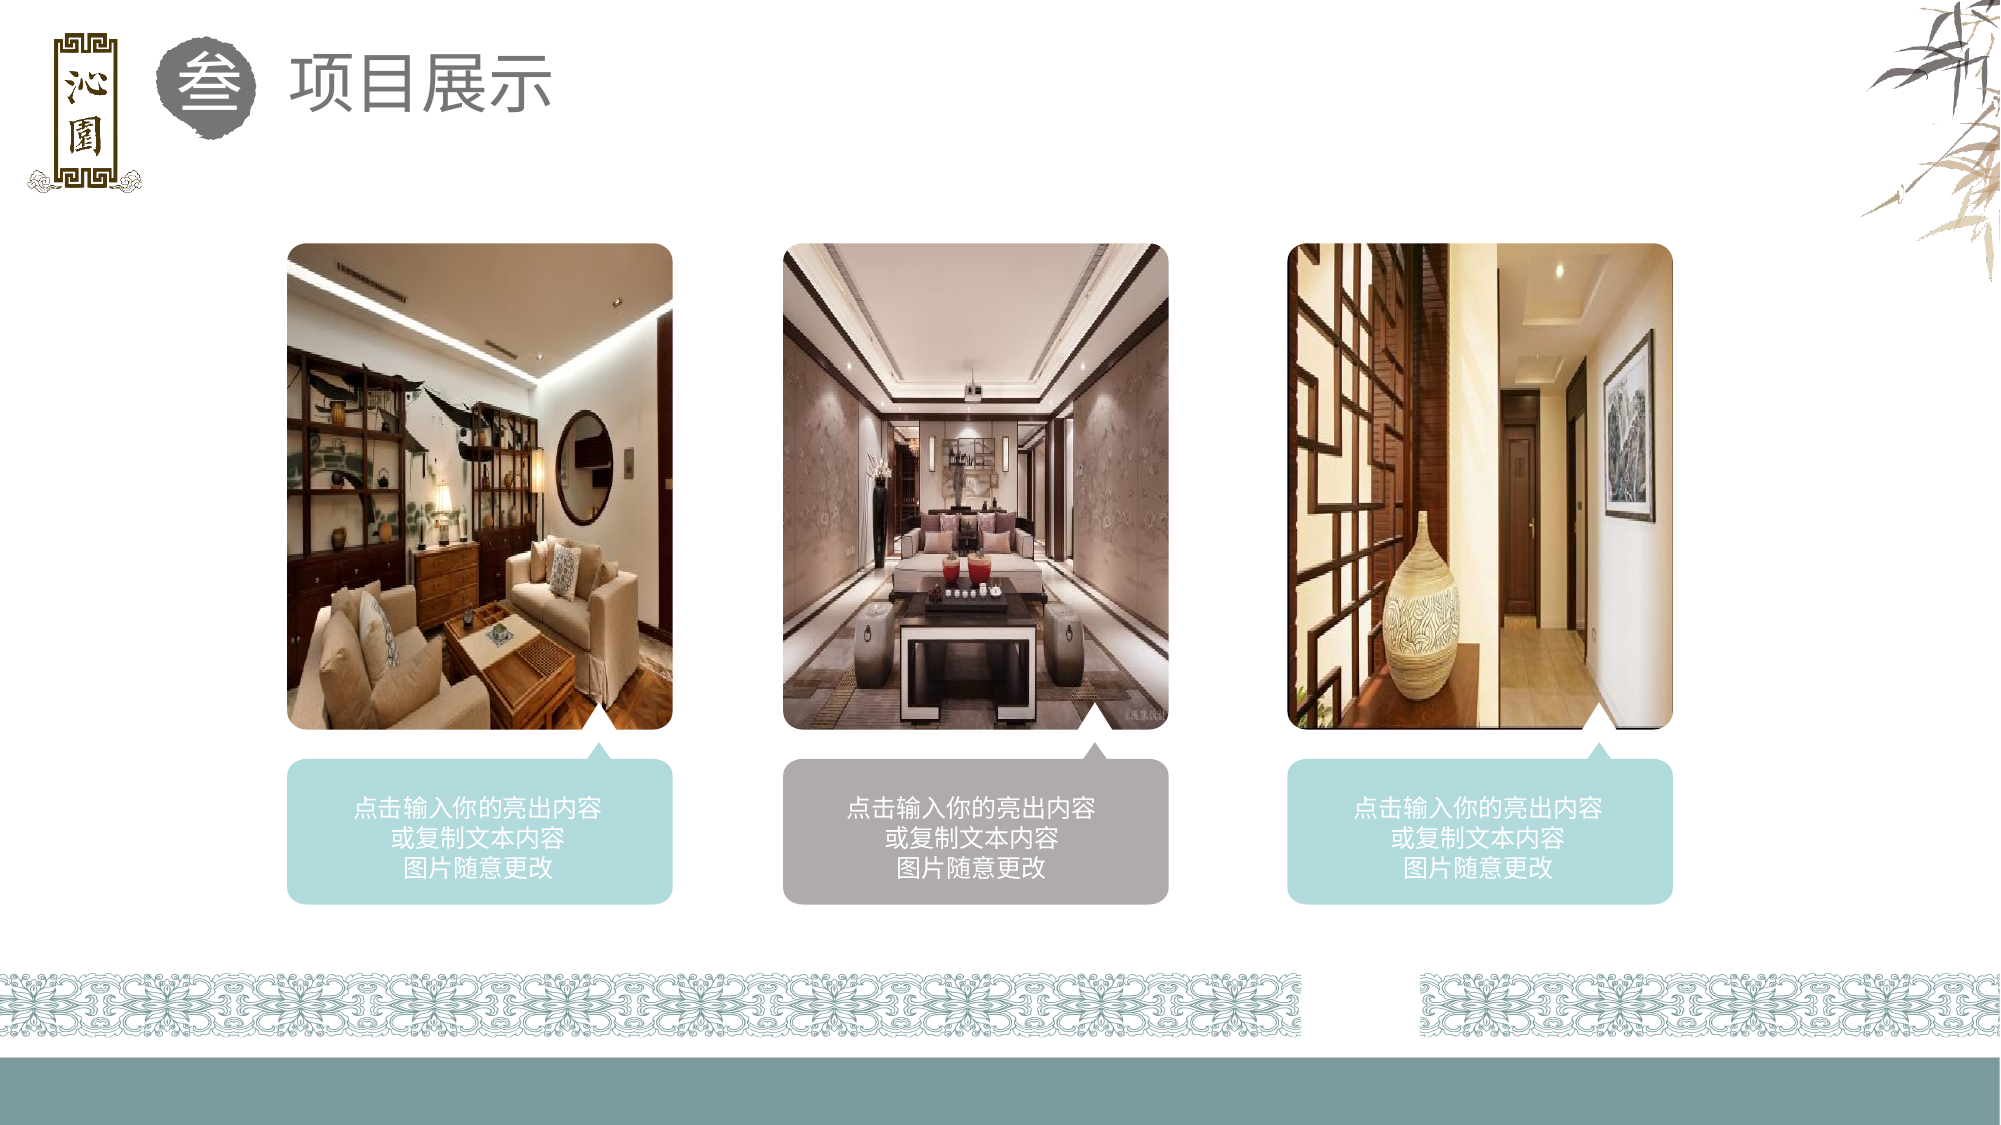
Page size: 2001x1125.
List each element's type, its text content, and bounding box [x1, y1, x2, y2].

picture [0, 973, 2000, 1125]
text_box [1287, 243, 1673, 730]
text_box [287, 742, 673, 905]
picture [27, 33, 143, 206]
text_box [154, 33, 736, 143]
text_box [1287, 742, 1673, 905]
text_box 点击输入你的亮出内容 或复制文本内容 图片随意更改 [297, 782, 659, 893]
text_box 点击输入你的亮出内容 或复制文本内容 图片随意更改 [791, 782, 1153, 893]
text_box 点击输入你的亮出内容 或复制文本内容 图片随意更改 [1297, 782, 1659, 893]
text_box [783, 742, 1169, 905]
text_box [287, 243, 673, 730]
text_box [783, 243, 1169, 730]
picture [1860, 0, 2000, 282]
